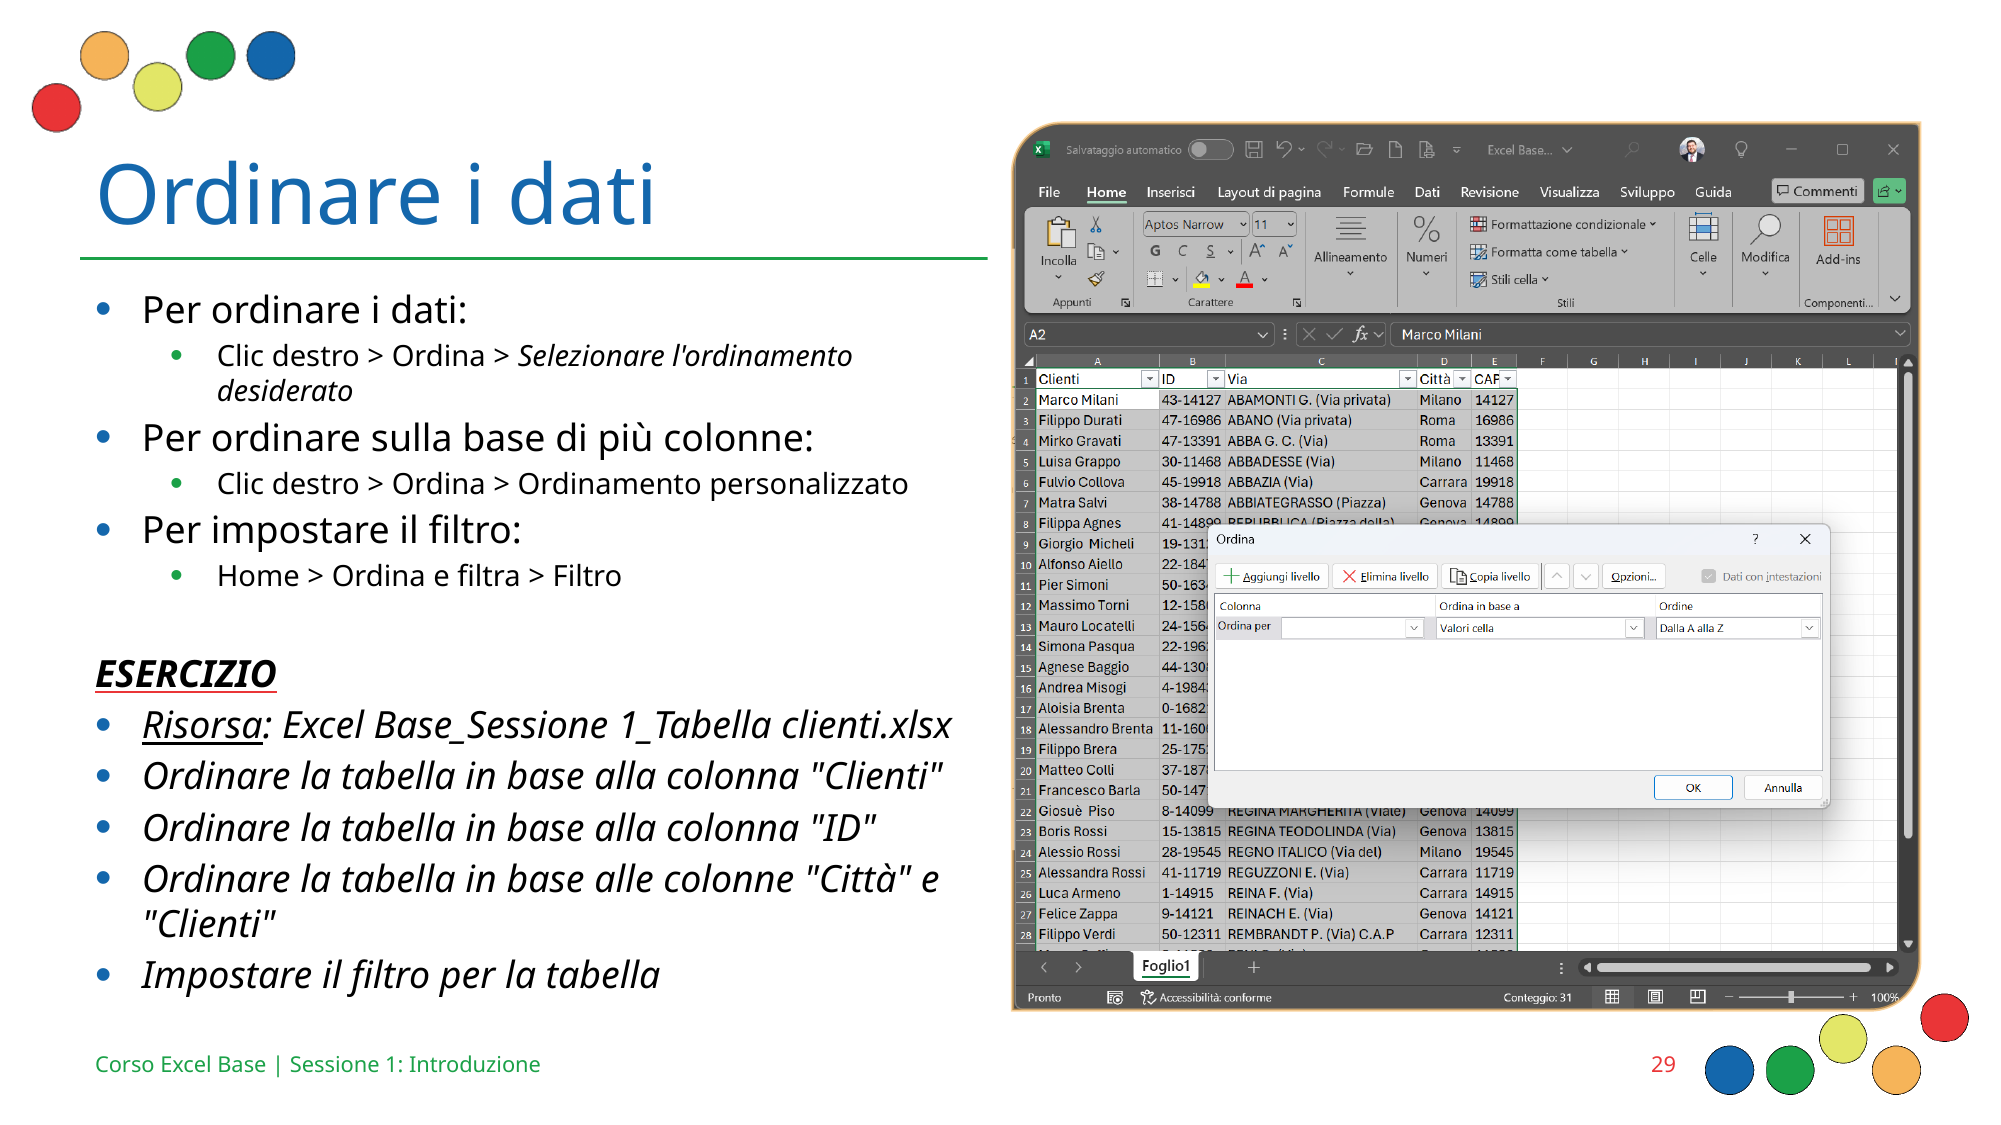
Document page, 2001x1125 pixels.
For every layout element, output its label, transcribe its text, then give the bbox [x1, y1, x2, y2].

picture [1012, 122, 1971, 1096]
footer Corso Excel Base | Sessione 1: Introduzione [80, 1035, 1571, 1096]
list Per ordinare i dati: Clic destro > Ordina > Selezionare l'ordinamento desiderato Per ordinare sulla base di più colonne: Clic destro > Ordina > Ordinamento personalizzato Per impostare il filtro: Home > Ordina e filtra > Filtro ESERCIZIO Risorsa: Excel Base_Sessione 1_Tabella clienti.xlsx Ordinare la tabella in base alla colonna "Clienti" Ordinare la tabella in base alla colonna "ID" Ordinare la tabella in base alle colonne "Città" e "Clienti" Impostare il filtro per la tabella [80, 278, 988, 1011]
picture [29, 30, 295, 135]
slide_number 29 [1583, 1035, 1692, 1096]
title Ordinare i dati [80, 123, 988, 259]
